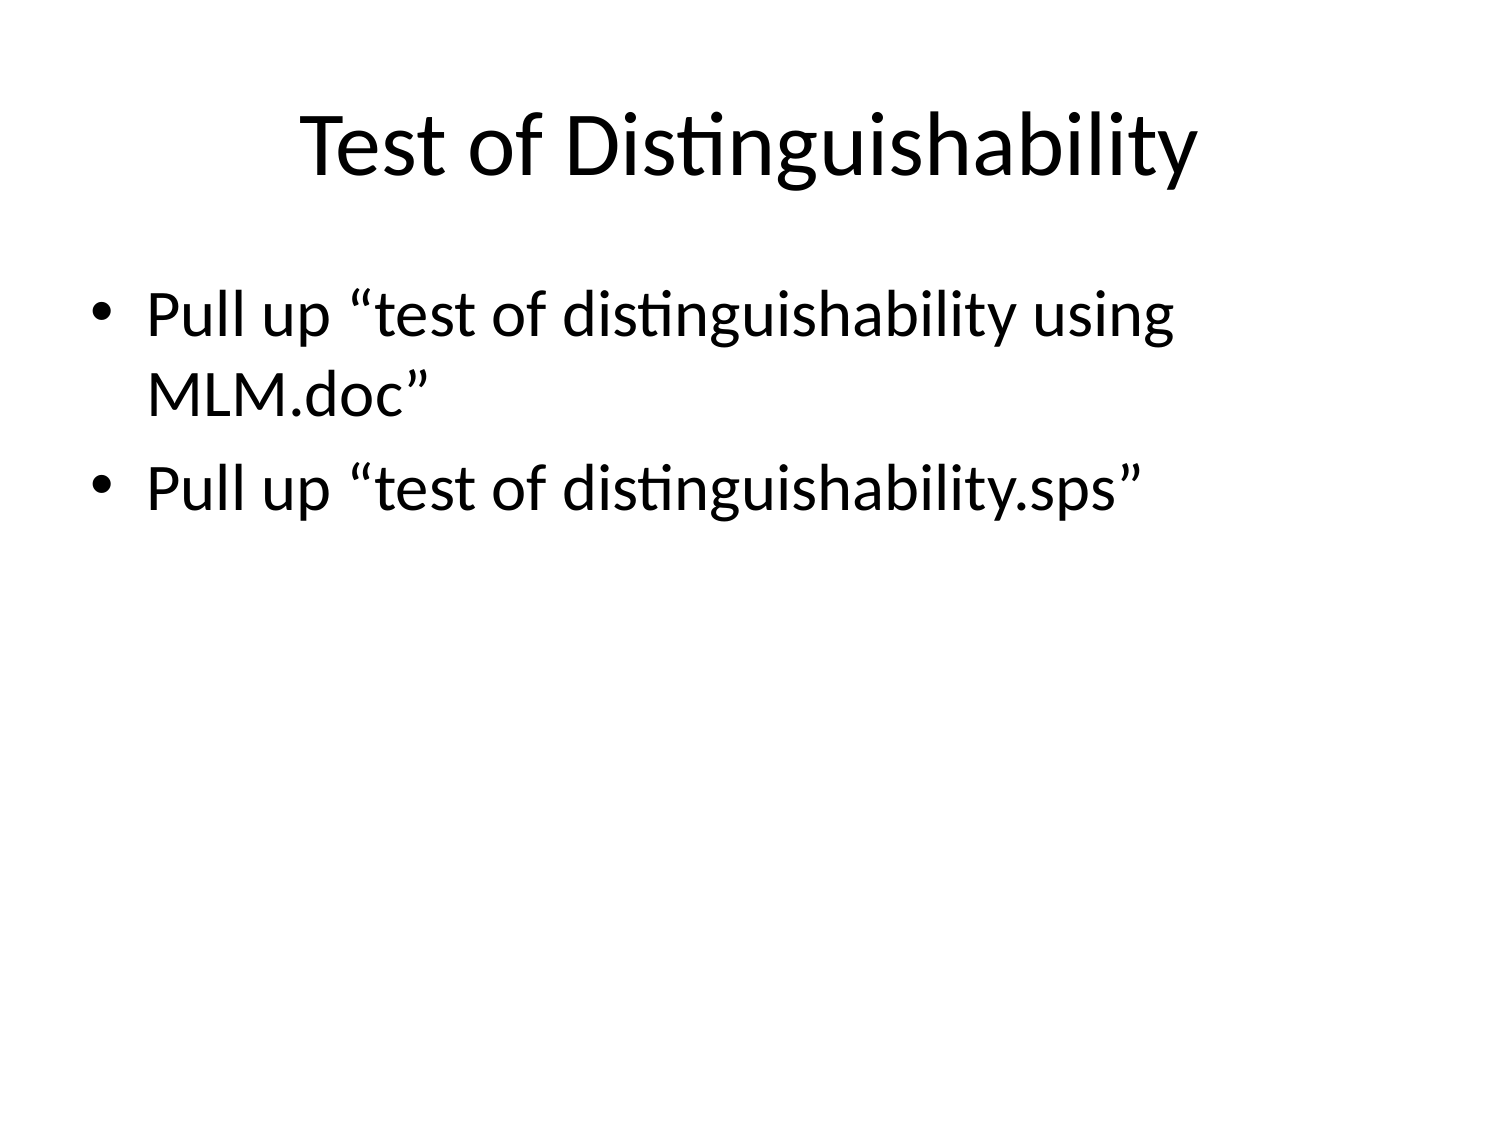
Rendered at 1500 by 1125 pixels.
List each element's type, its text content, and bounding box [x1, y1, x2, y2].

list Pull up “test of distinguishability using MLM.doc” Pull up “test of distinguishability.sps” [75, 262, 1425, 1005]
title Test of Distinguishability [75, 45, 1425, 233]
